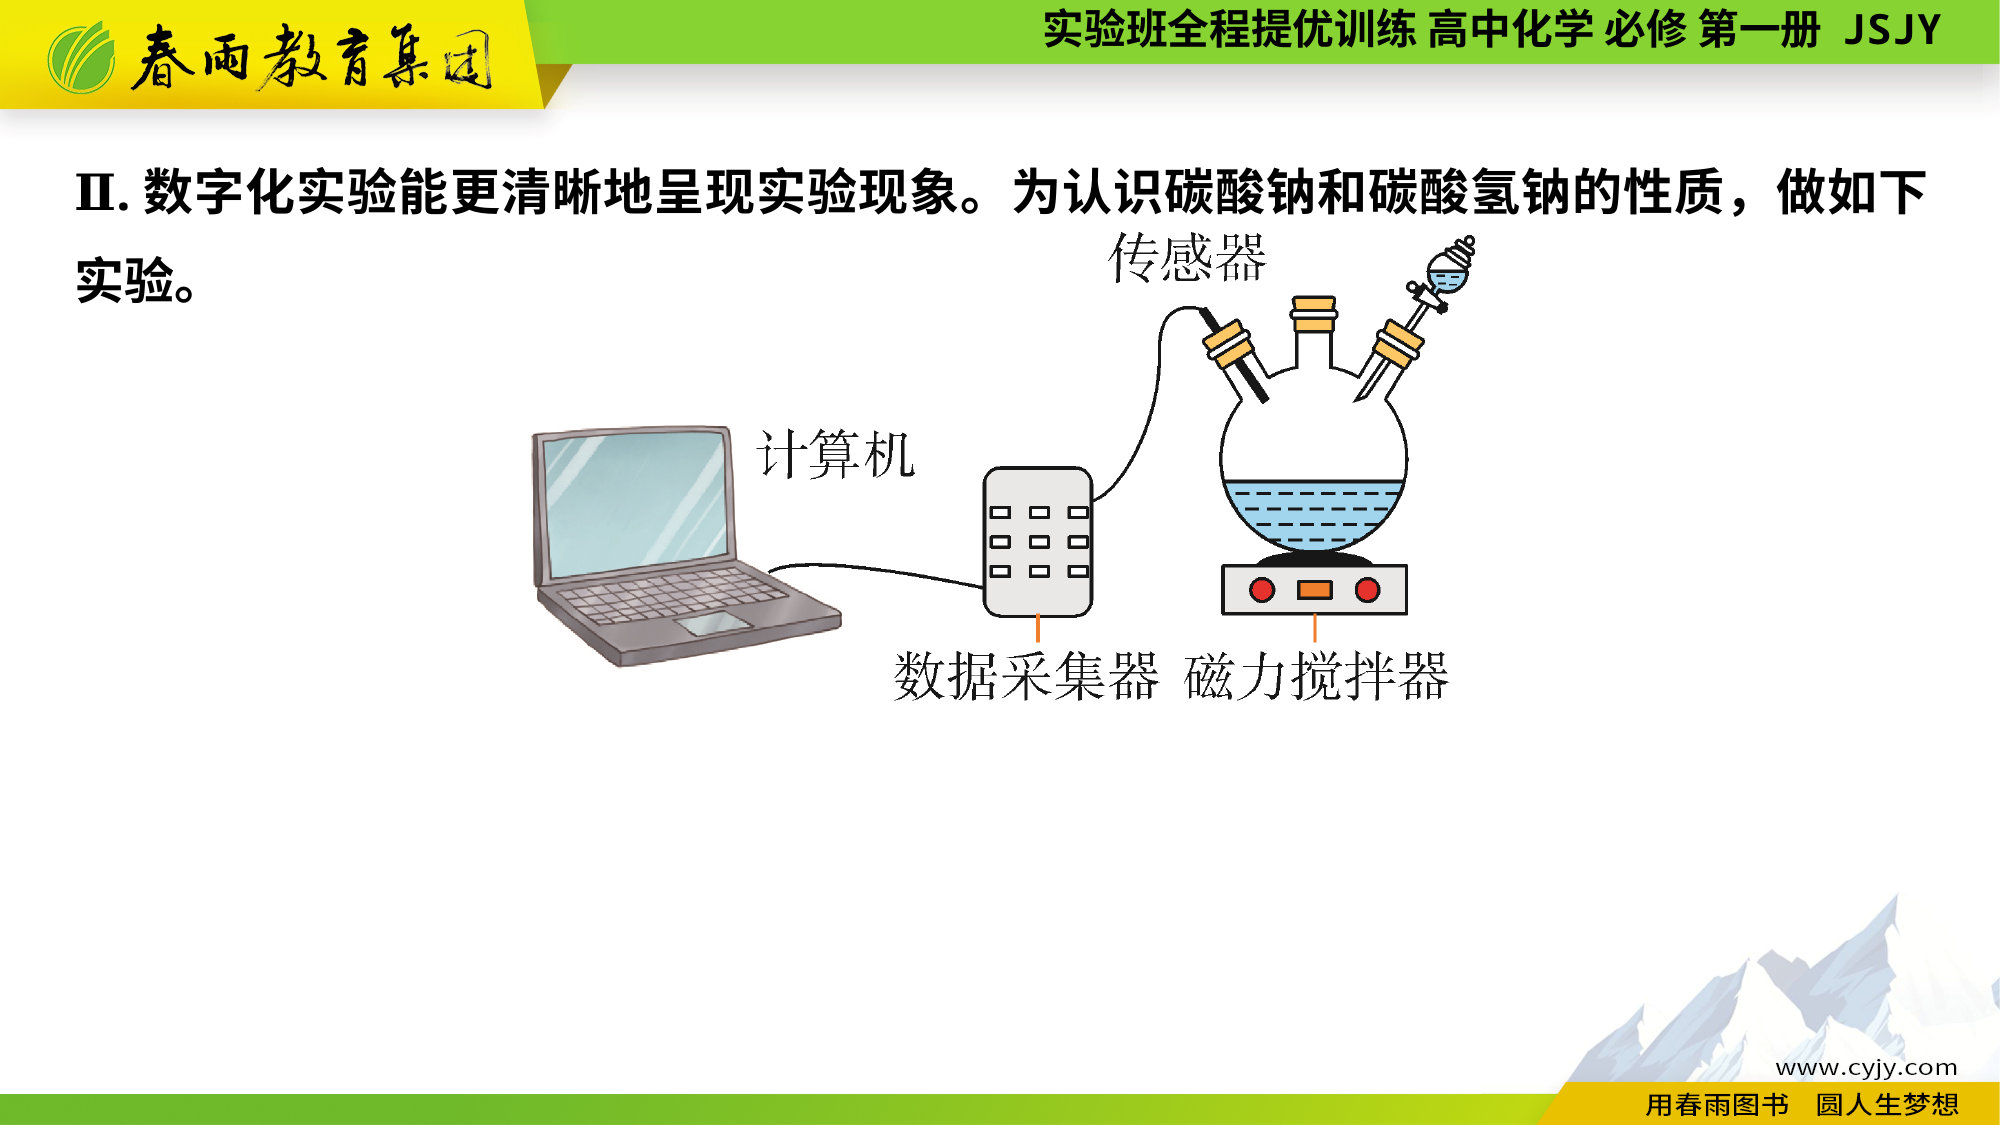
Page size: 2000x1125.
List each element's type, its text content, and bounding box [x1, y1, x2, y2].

picture [0, 0, 2000, 1125]
list Ⅱ.数字化实验能更清晰地呈现实验现象。为认识碳酸钠和碳酸氢钠的性质，做如下实验。 [59, 122, 1944, 308]
